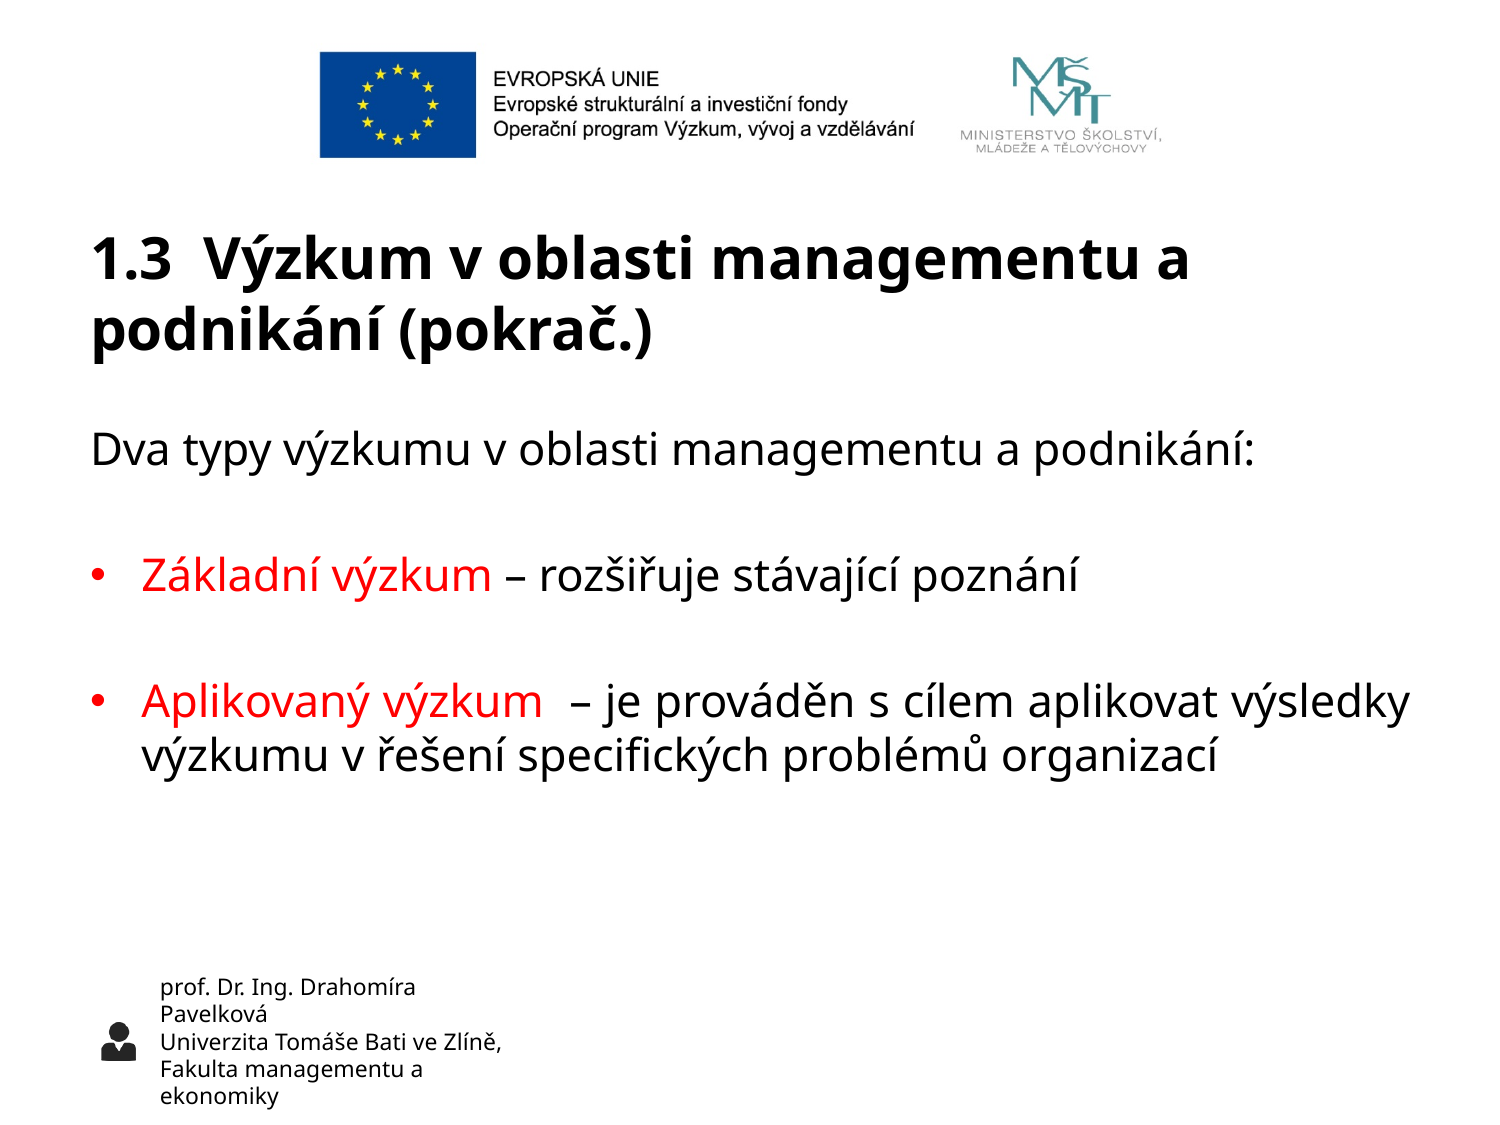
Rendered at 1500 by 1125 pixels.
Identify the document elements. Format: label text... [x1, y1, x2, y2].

list Dva typy výzkumu v oblasti managementu a podnikání: Základní výzkum – rozšiřuje stávající poznání Aplikovaný výzkum – je prováděn s cílem aplikovat výsledky výzkumu v řešení specifických problémů organizací [75, 349, 1425, 811]
picture [267, 0, 1213, 210]
picture [101, 1021, 136, 1062]
title 1.3 Výzkum v oblasti managementu a podnikání (pokrač.) [75, 209, 1425, 349]
footer prof. Dr. Ing. Drahomíra Pavelková Univerzita Tomáše Bati ve Zlíně, Fakulta managementu a ekonomiky [145, 999, 526, 1083]
